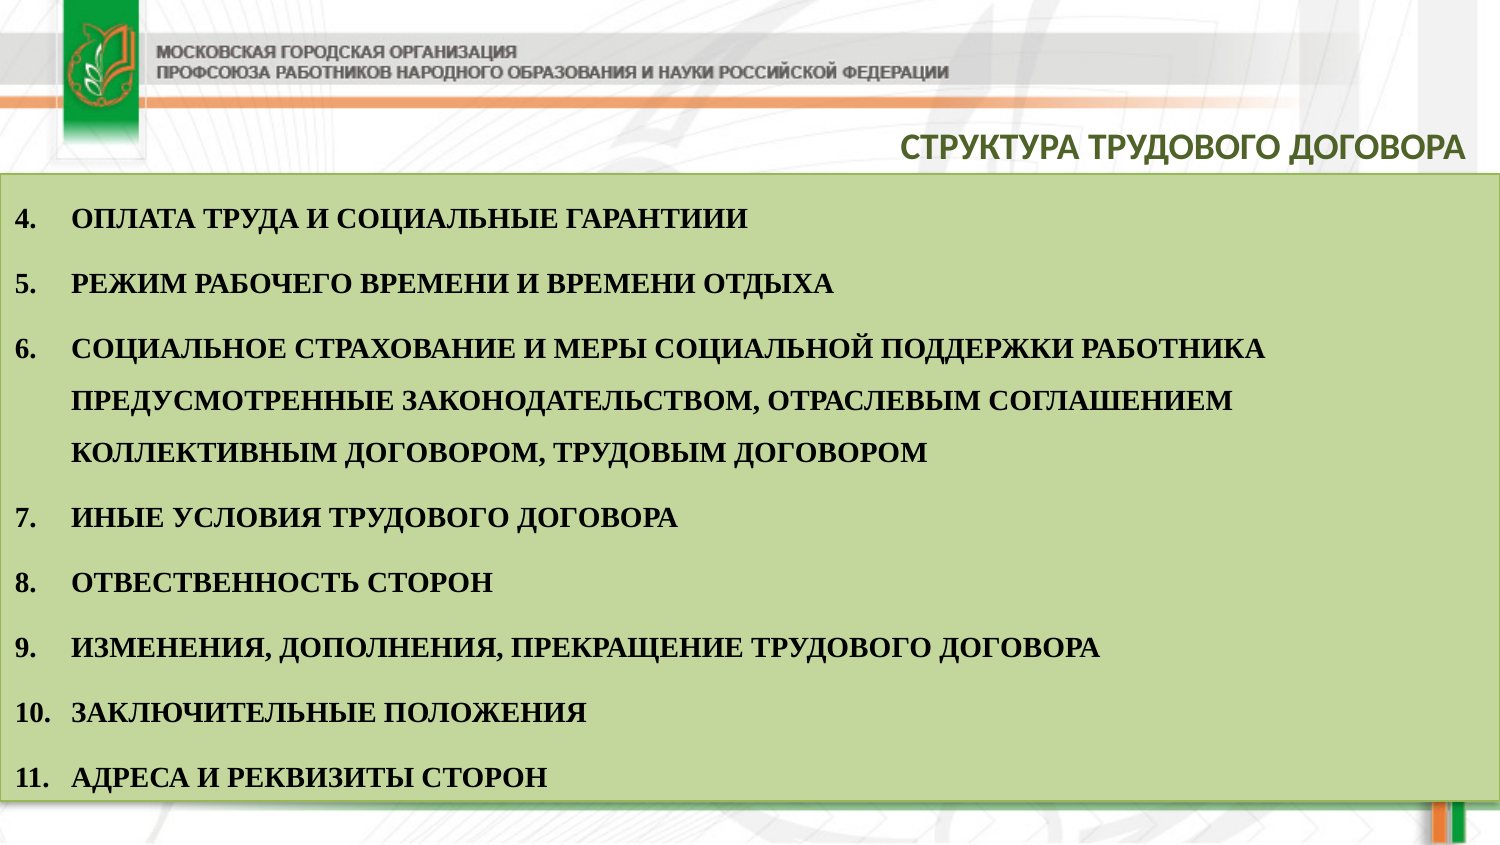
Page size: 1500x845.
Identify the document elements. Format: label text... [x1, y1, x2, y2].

text_box ОПЛАТА ТРУДА И СОЦИАЛЬНЫЕ ГАРАНТИИИ РЕЖИМ РАБОЧЕГО ВРЕМЕНИ И ВРЕМЕНИ ОТДЫХА СОЦИАЛЬНОЕ СТРАХОВАНИЕ И МЕРЫ СОЦИАЛЬНОЙ ПОДДЕРЖКИ РАБОТНИКА ПРЕДУСМОТРЕННЫЕ ЗАКОНОДАТЕЛЬСТВОМ, ОТРАСЛЕВЫМ СОГЛАШЕНИЕМ КОЛЛЕКТИВНЫМ ДОГОВОРОМ, ТРУДОВЫМ ДОГОВОРОМ ИНЫЕ УСЛОВИЯ ТРУДОВОГО ДОГОВОРА ОТВЕСТВЕННОСТЬ СТОРОН ИЗМЕНЕНИЯ, ДОПОЛНЕНИЯ, ПРЕКРАЩЕНИЕ ТРУДОВОГО ДОГОВОРА ЗАКЛЮЧИТЕЛЬНЫЕ ПОЛОЖЕНИЯ АДРЕСА И РЕКВИЗИТЫ СТОРОН [0, 173, 1500, 802]
picture [0, 802, 1500, 845]
picture [0, 0, 1500, 173]
text_box СТРУКТУРА ТРУДОВОГО ДОГОВОРА [885, 115, 1500, 173]
